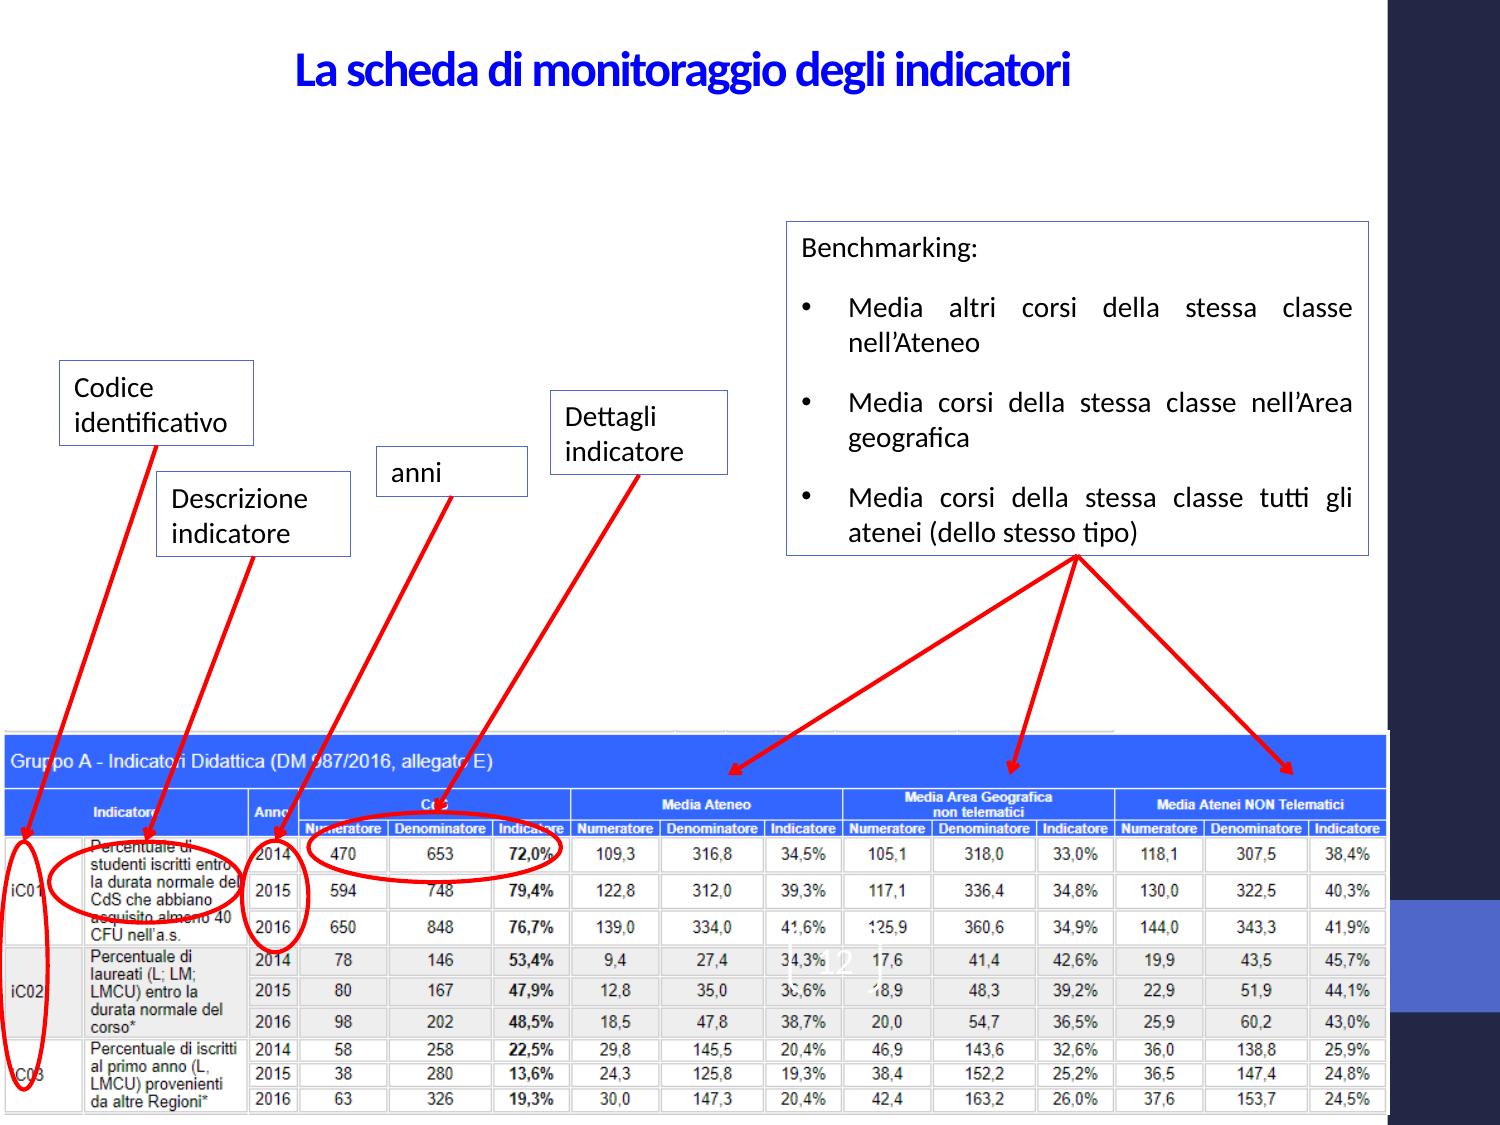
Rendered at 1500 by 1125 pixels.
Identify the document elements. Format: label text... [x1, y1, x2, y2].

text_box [434, 475, 640, 813]
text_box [144, 556, 255, 843]
text_box Codice identificativo [59, 360, 254, 446]
text_box Descrizione indicatore [168, 471, 351, 557]
text_box Dettagli indicatore [550, 390, 728, 475]
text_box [1076, 558, 1294, 776]
text_box La scheda di monitoraggio degli indicatori [277, 28, 1089, 105]
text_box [727, 558, 1007, 776]
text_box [274, 496, 453, 842]
text_box anni [376, 446, 528, 489]
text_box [23, 446, 158, 843]
picture [1, 730, 1391, 1116]
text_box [1009, 558, 1075, 776]
text_box Benchmarking: Media altri corsi della stessa classe nell’Ateneo Media corsi della stessa classe nell’Area geografica Media corsi della stessa classe tutti gli atenei (dello stesso tipo) [786, 221, 1369, 556]
